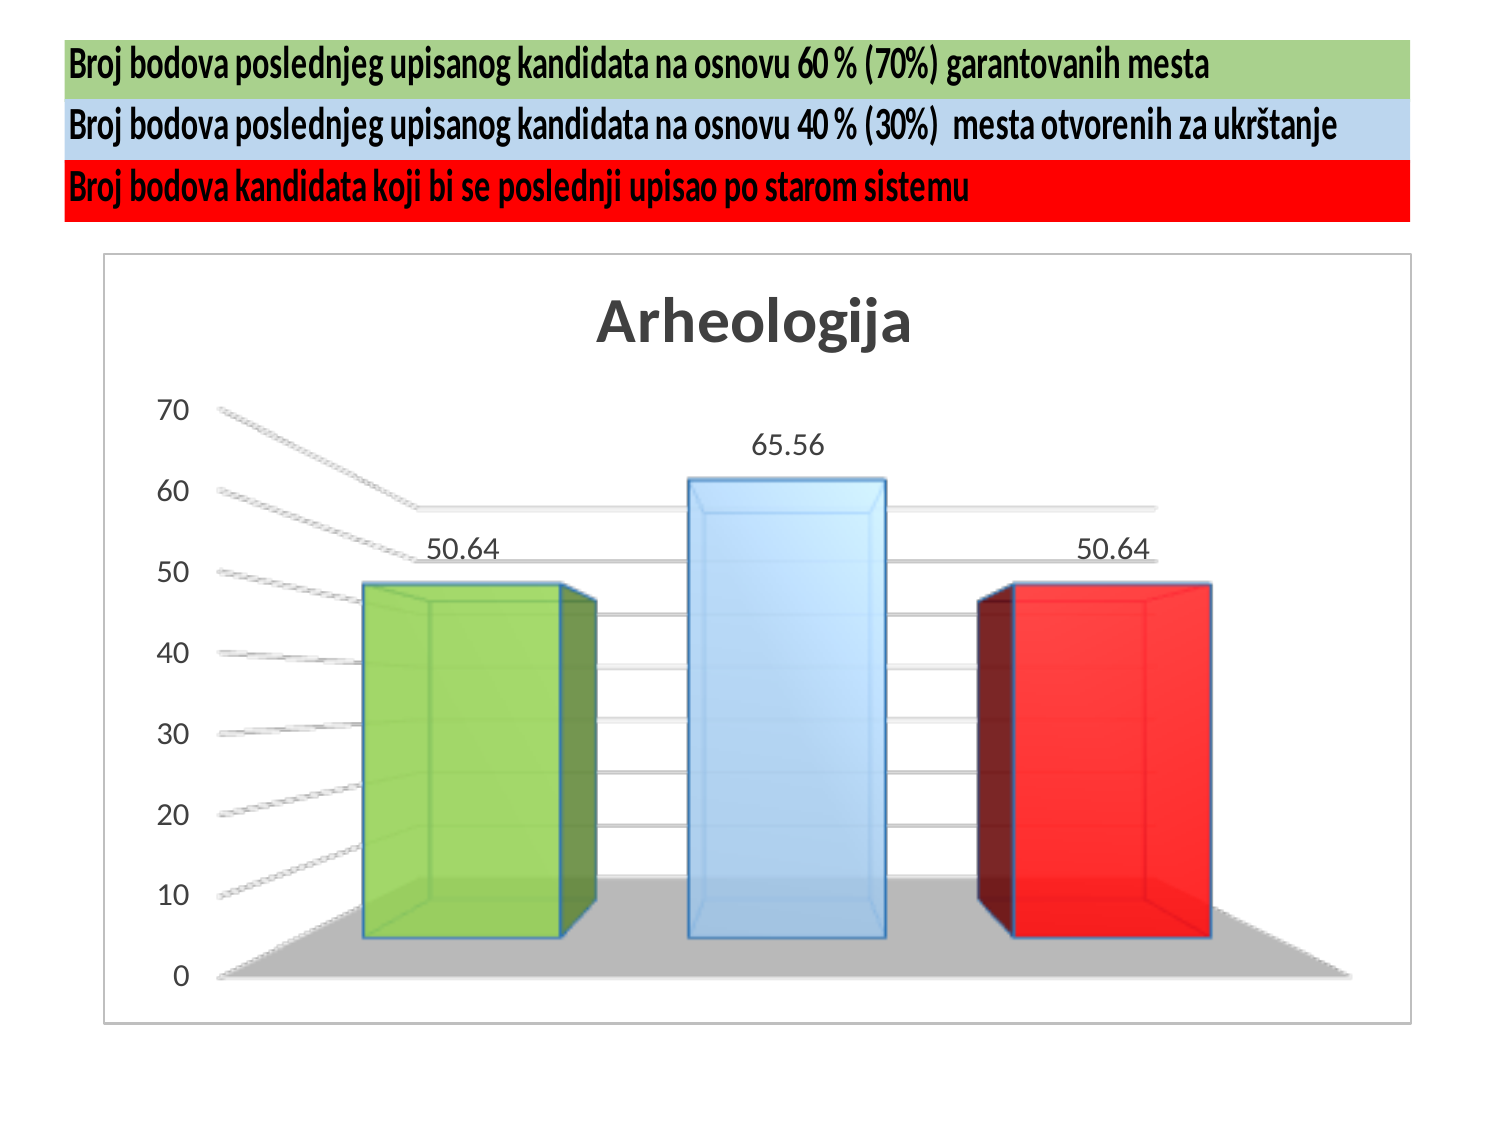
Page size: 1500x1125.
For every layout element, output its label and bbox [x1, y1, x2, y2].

list [99, 249, 1413, 1026]
picture [62, 37, 1413, 226]
